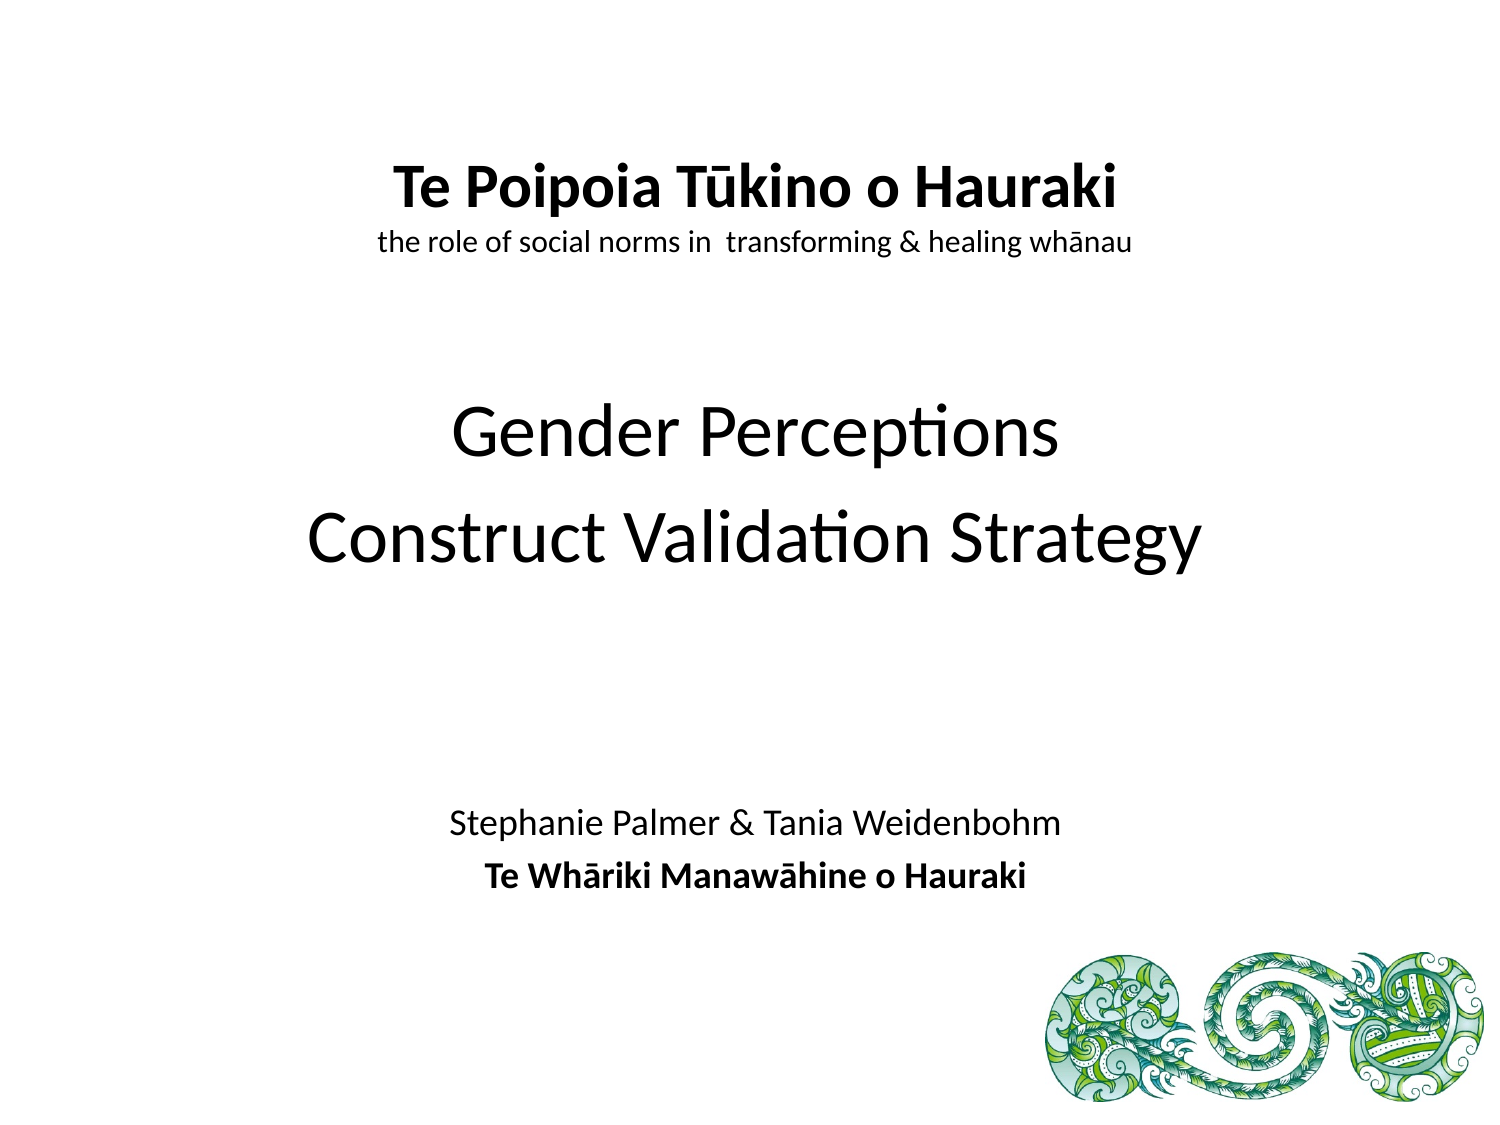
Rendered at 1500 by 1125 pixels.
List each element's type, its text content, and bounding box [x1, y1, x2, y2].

subtitle Te Poipoia Tūkino o Hauraki the role of social norms in transforming & healing whānau Gender Perceptions Construct Validation Strategy Stephanie Palmer & Tania Weidenbohm Te Whāriki Manawāhine o Hauraki [112, 137, 1400, 905]
picture [1045, 952, 1484, 1102]
